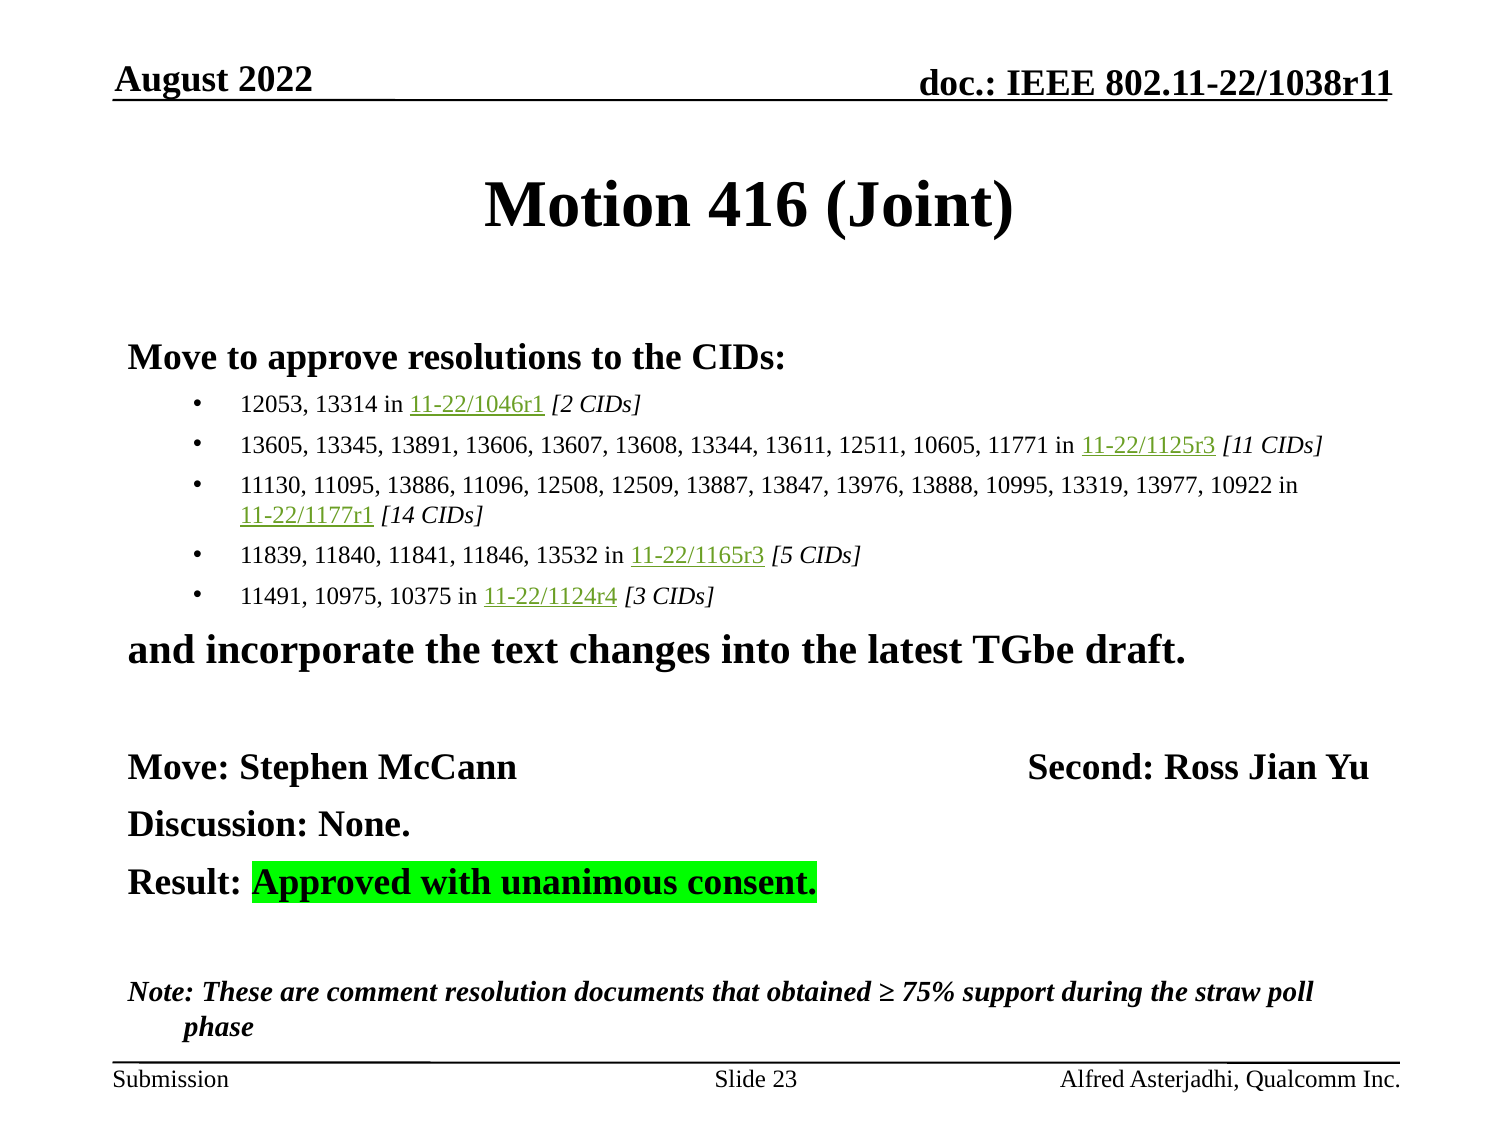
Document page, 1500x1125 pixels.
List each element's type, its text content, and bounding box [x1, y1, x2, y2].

list Move to approve resolutions to the CIDs: 12053, 13314 in 11-22/1046r1 [2 CIDs] 13605, 13345, 13891, 13606, 13607, 13608, 13344, 13611, 12511, 10605, 11771 in 11-22/1125r3 [11 CIDs] 11130, 11095, 13886, 11096, 12508, 12509, 13887, 13847, 13976, 13888, 10995, 13319, 13977, 10922 in 11-22/1177r1 [14 CIDs] 11839, 11840, 11841, 11846, 13532 in 11-22/1165r3 [5 CIDs] 11491, 10975, 10375 in 11-22/1124r4 [3 CIDs] and incorporate the text changes into the latest TGbe draft. Move: Stephen McCann Second: Ross Jian Yu Discussion: None. Result: Approved with unanimous consent. Note: These are comment resolution documents that obtained ≥ 75% support during the straw poll phase [112, 324, 1388, 1063]
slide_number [114, 54, 423, 100]
footer Alfred Asterjadhi, Qualcomm Inc. [878, 1061, 1402, 1093]
slide_number Slide 23 [712, 1061, 800, 1123]
title Motion 416 (Joint) [112, 112, 1388, 288]
